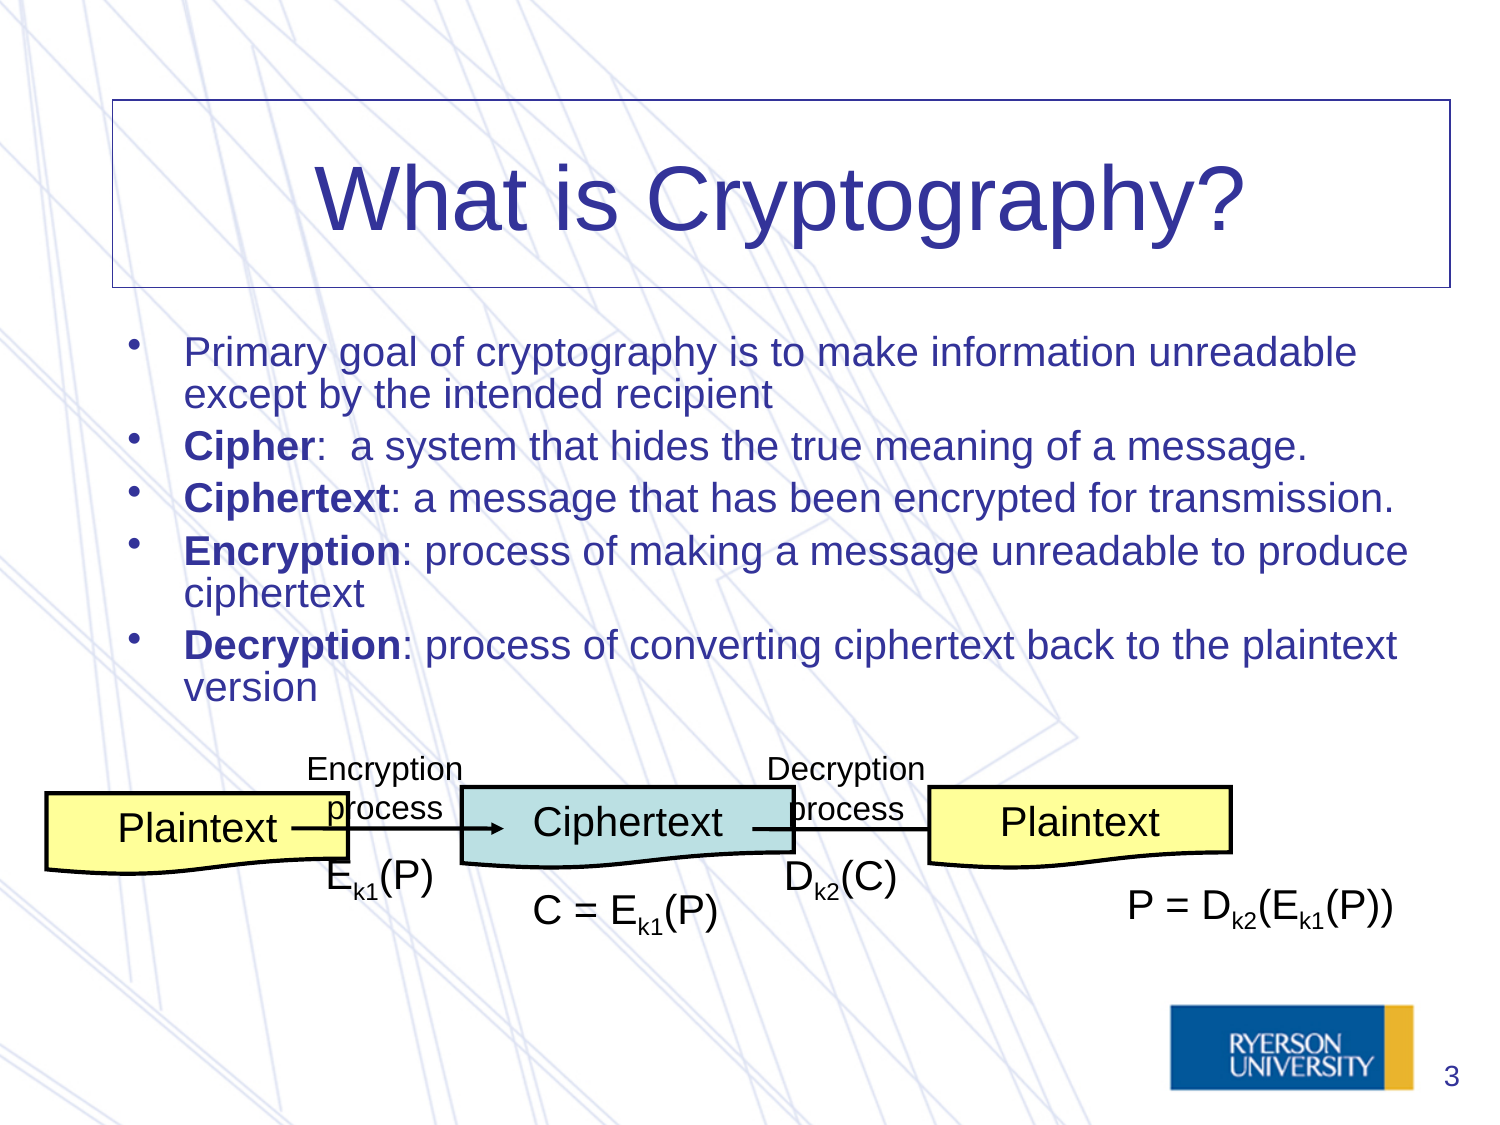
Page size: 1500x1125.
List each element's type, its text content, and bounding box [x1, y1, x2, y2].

text_box [479, 822, 504, 835]
text_box Decryption process [751, 739, 941, 835]
list Primary goal of cryptography is to make information unreadable except by the intended recipient Cipher: a system that hides the true meaning of a message. Ciphertext: a message that has been encrypted for transmission. Encryption: process of making a message unreadable to produce ciphertext Decryption: process of converting ciphertext back to the plaintext version [112, 324, 1451, 1001]
text_box Dk2(C)‏ [713, 840, 969, 914]
text_box Encryption process [291, 739, 479, 835]
text_box P = Dk2(Ek1(P))‏ [1056, 869, 1466, 942]
slide_number 3 [1399, 1049, 1476, 1113]
text_box Ek1(P)‏ [254, 840, 506, 913]
text_box Plaintext [929, 786, 1231, 868]
title What is Cryptography? [112, 99, 1451, 288]
picture [0, 0, 1500, 1125]
text_box C = Ek1(P)‏ [461, 875, 790, 948]
text_box Ciphertext [461, 786, 794, 868]
text_box Plaintext [46, 793, 349, 874]
